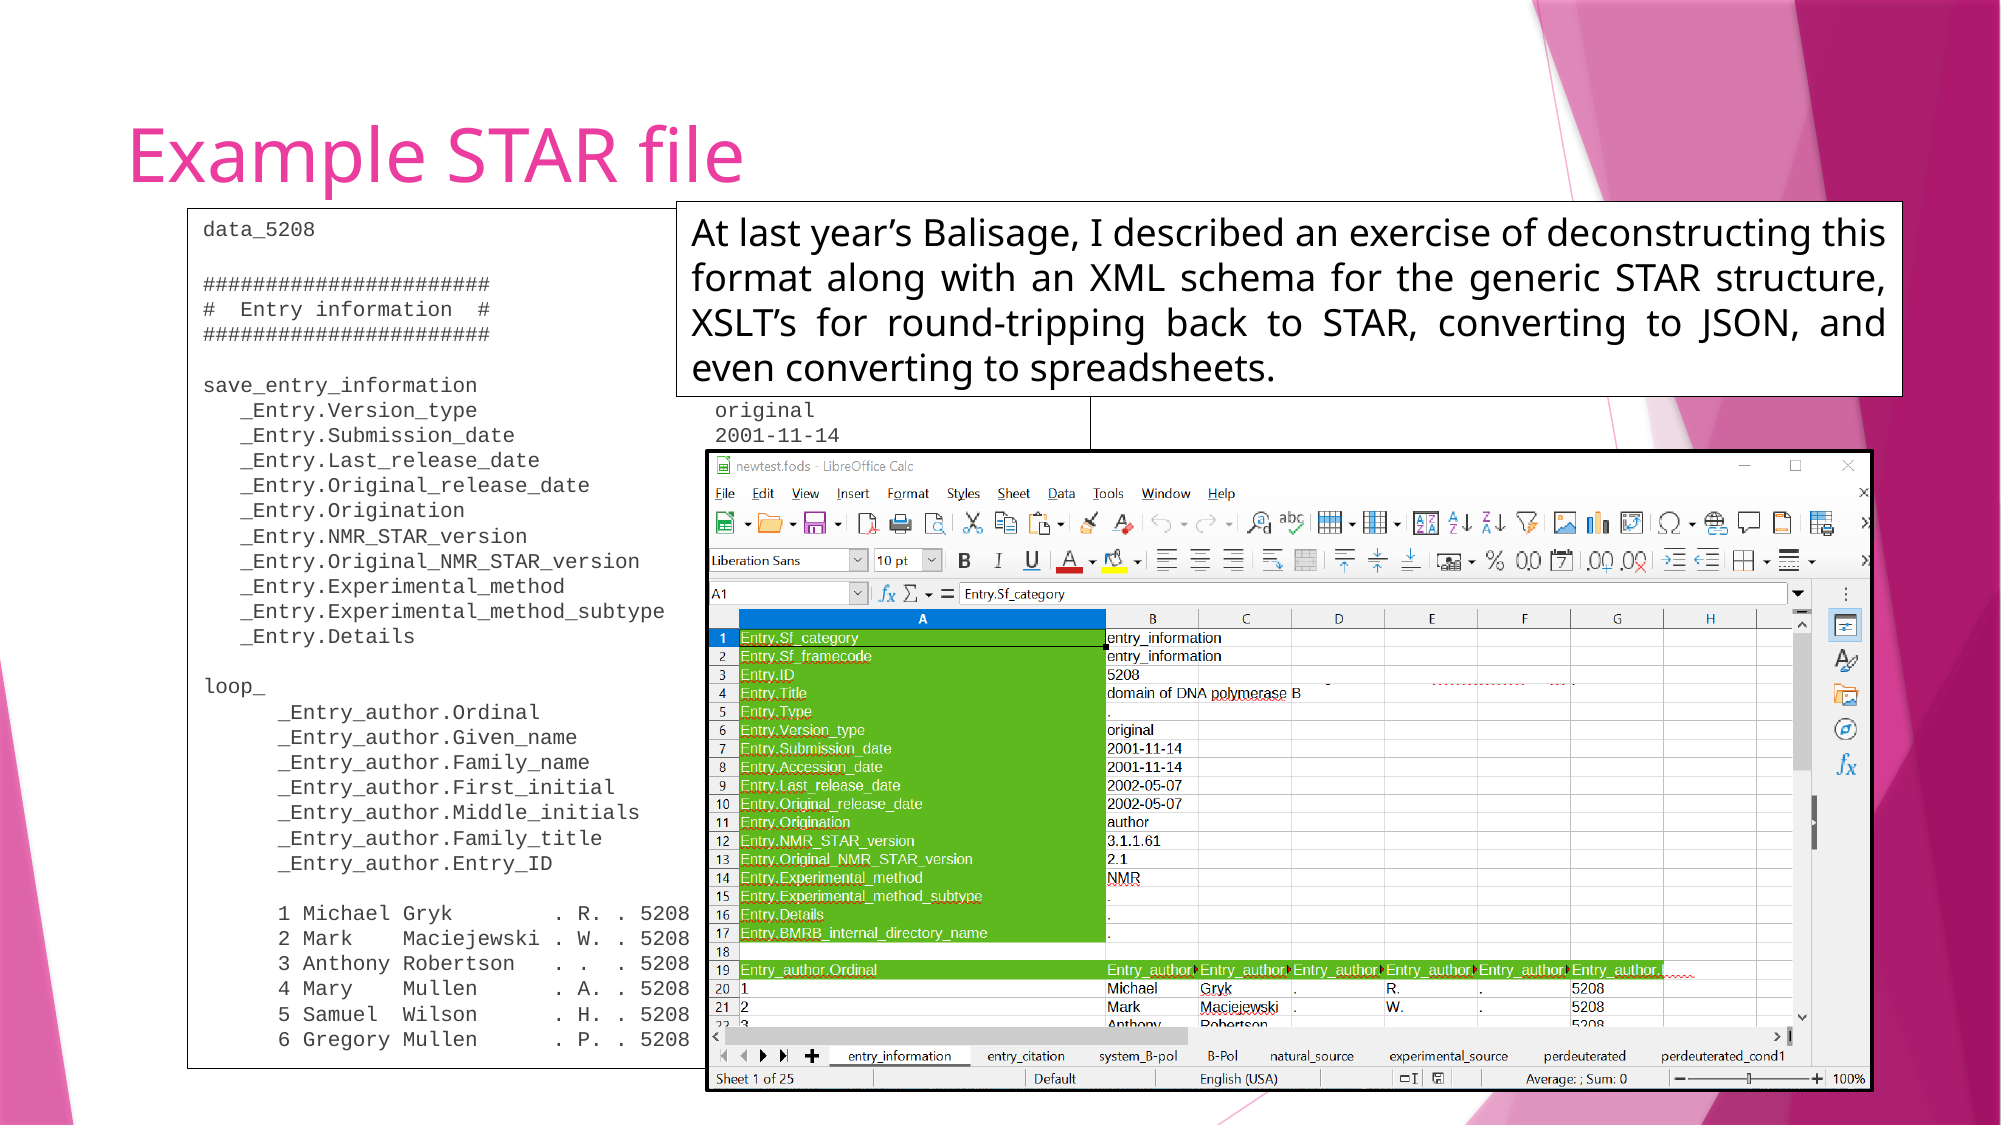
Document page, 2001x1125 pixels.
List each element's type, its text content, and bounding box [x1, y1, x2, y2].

list data_5208 ####################### # Entry information # ####################### save_entry_information _Entry.Version_type original _Entry.Submission_date 2001-11-14 _Entry.Last_release_date 2002-05-07 _Entry.Original_release_date 2002-05-07 _Entry.Origination author _Entry.NMR_STAR_version 3.1.1.61 _Entry.Original_NMR_STAR_version 2.1 _Entry.Experimental_method NMR _Entry.Experimental_method_subtype . _Entry.Details . loop_ _Entry_author.Ordinal _Entry_author.Given_name _Entry_author.Family_name _Entry_author.First_initial _Entry_author.Middle_initials _Entry_author.Family_title _Entry_author.Entry_ID 1 Michael Gryk . R. . 5208 2 Mark Maciejewski . W. . 5208 3 Anthony Robertson . . . 5208 4 Mary Mullen . A. . 5208 5 Samuel Wilson . H. . 5208 6 Gregory Mullen . P. . 5208 [187, 208, 1091, 1069]
picture [708, 452, 1871, 1090]
title Example STAR file [111, 99, 1522, 317]
text_box At last year’s Balisage, I described an exercise of deconstructing this format along with an XML schema for the generic STAR structure, XSLT’s for round-tripping back to STAR, converting to JSON, and even converting to spreadsheets. [676, 201, 1903, 397]
